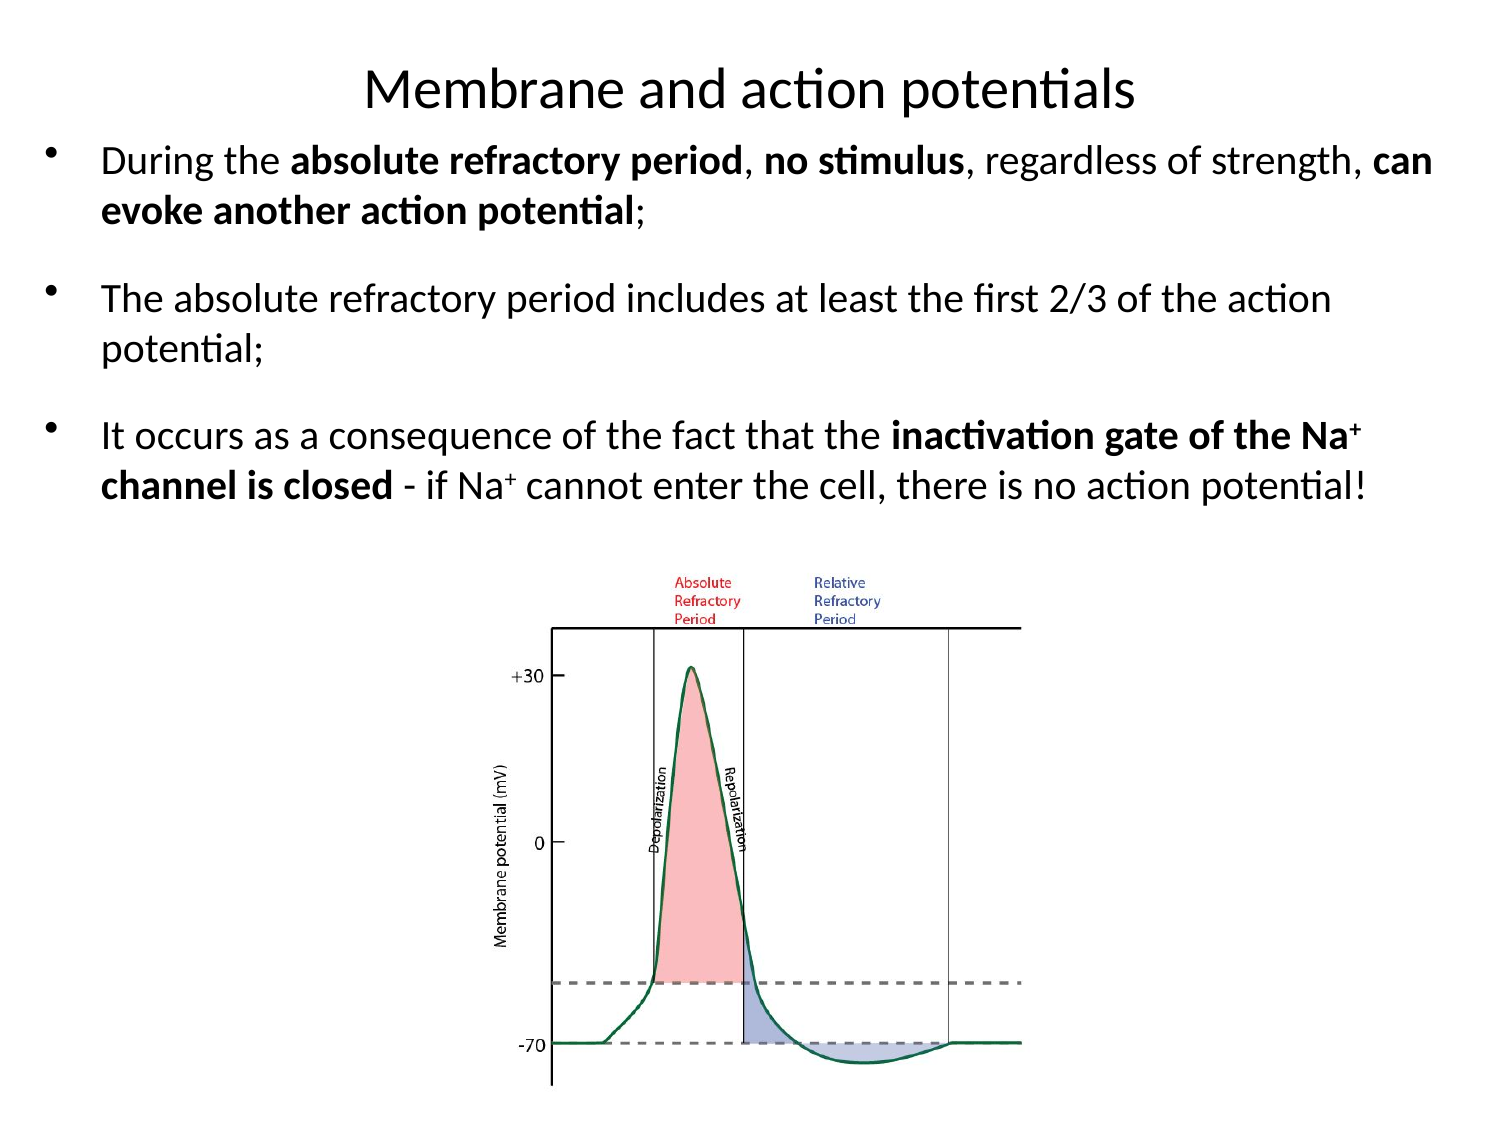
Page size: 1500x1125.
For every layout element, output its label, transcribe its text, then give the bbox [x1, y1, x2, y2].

title Membrane and action potentials [74, 44, 1426, 126]
picture [457, 559, 1043, 1095]
list During the absolute refractory period, no stimulus, regardless of strength, can evoke another action potential; The absolute refractory period includes at least the first 2/3 of the action potential; It occurs as a consequence of the fact that the inactivation gate of the Na+ channel is closed - if Na+ cannot enter the cell, there is no action potential! [29, 125, 1471, 1107]
